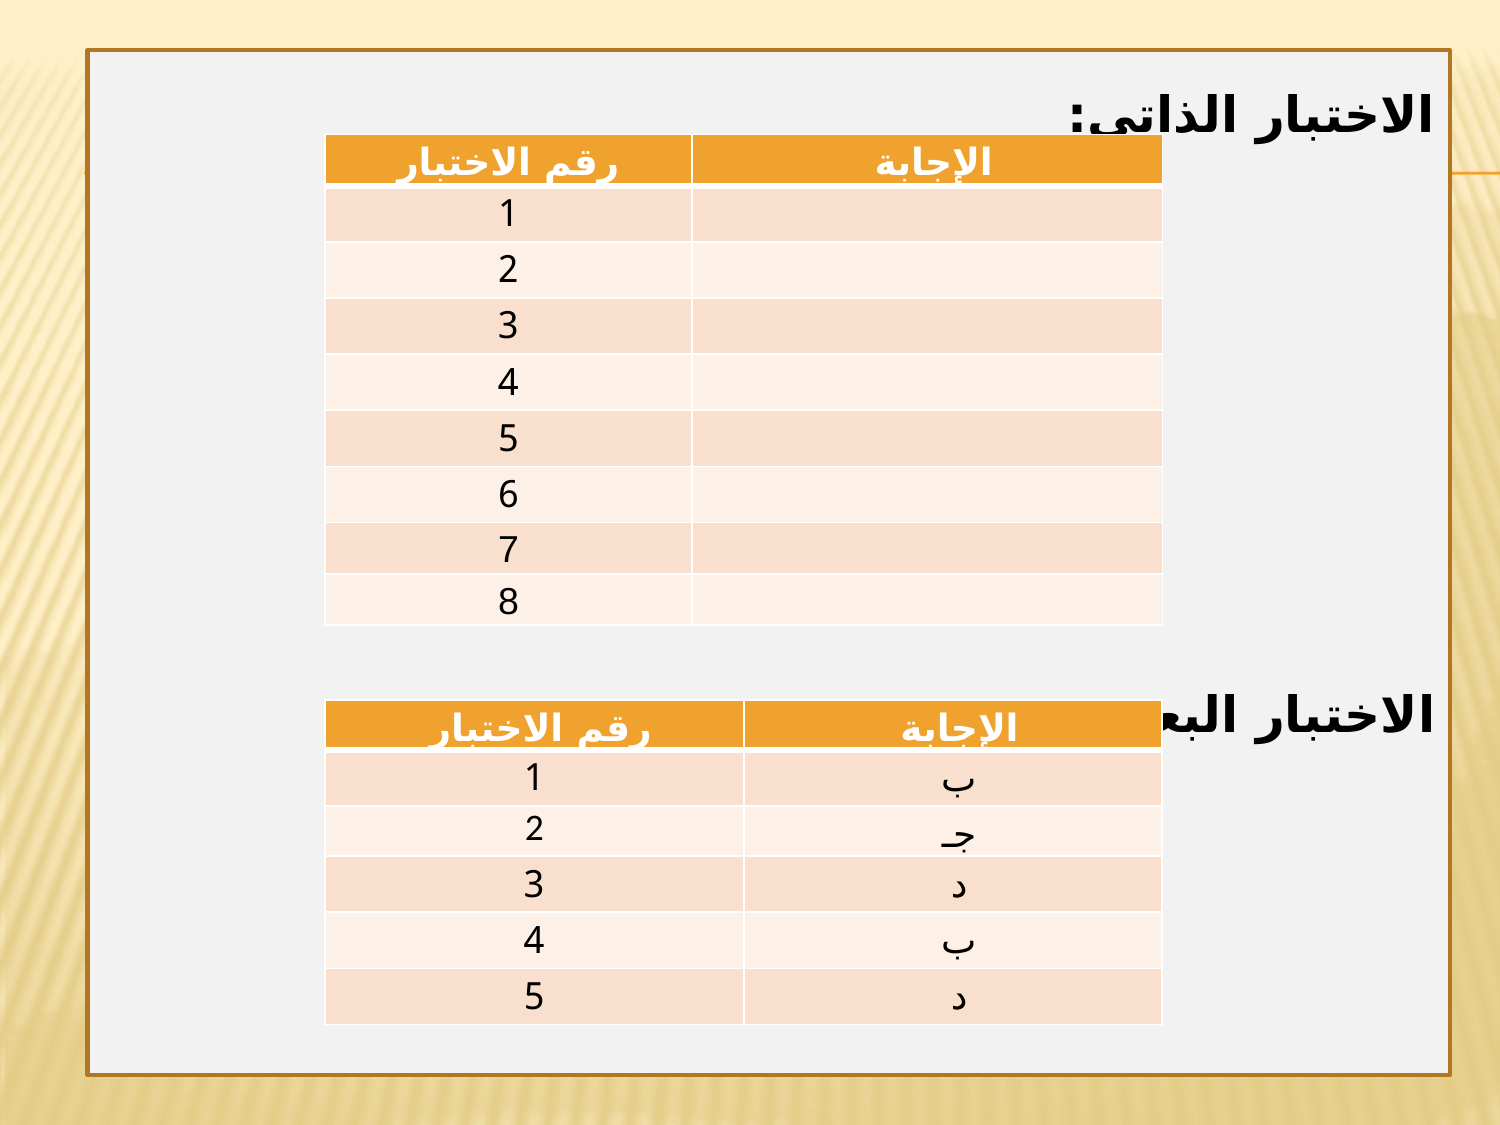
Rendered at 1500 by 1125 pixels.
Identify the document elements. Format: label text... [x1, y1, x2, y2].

table_cell 5 [326, 969, 743, 1024]
table_cell 3 [326, 857, 743, 911]
text_box الاختبار الذاتي: الاختبار البعدي: [85, 48, 1452, 1077]
table_cell [693, 523, 1162, 573]
table_cell جـ [745, 807, 1161, 855]
table_header الإجابة [693, 135, 1162, 183]
table_cell 2 [326, 243, 691, 297]
table_cell [693, 411, 1162, 466]
table_cell [693, 467, 1162, 522]
table_cell 8 [326, 575, 691, 624]
table_cell 7 [326, 523, 691, 573]
table_cell [693, 243, 1162, 297]
table_cell 3 [326, 299, 691, 353]
table_header رقم الاختبار [326, 701, 743, 747]
table_cell 6 [326, 467, 691, 522]
table_cell د [745, 857, 1161, 911]
table_cell 5 [326, 411, 691, 466]
table_cell 4 [326, 355, 691, 409]
table_cell 1 [326, 753, 743, 805]
table_cell [693, 189, 1162, 241]
table_cell 2 [326, 807, 743, 855]
table_cell د [745, 969, 1161, 1024]
table_header الإجابة [745, 701, 1161, 747]
table_cell [693, 355, 1162, 409]
table_header رقم الاختبار [326, 135, 691, 183]
table_cell ب [745, 753, 1161, 805]
table_cell ب [745, 913, 1161, 968]
table_cell 1 [326, 189, 691, 241]
table_cell 4 [326, 913, 743, 968]
table_cell [693, 299, 1162, 353]
table_cell [693, 575, 1162, 624]
